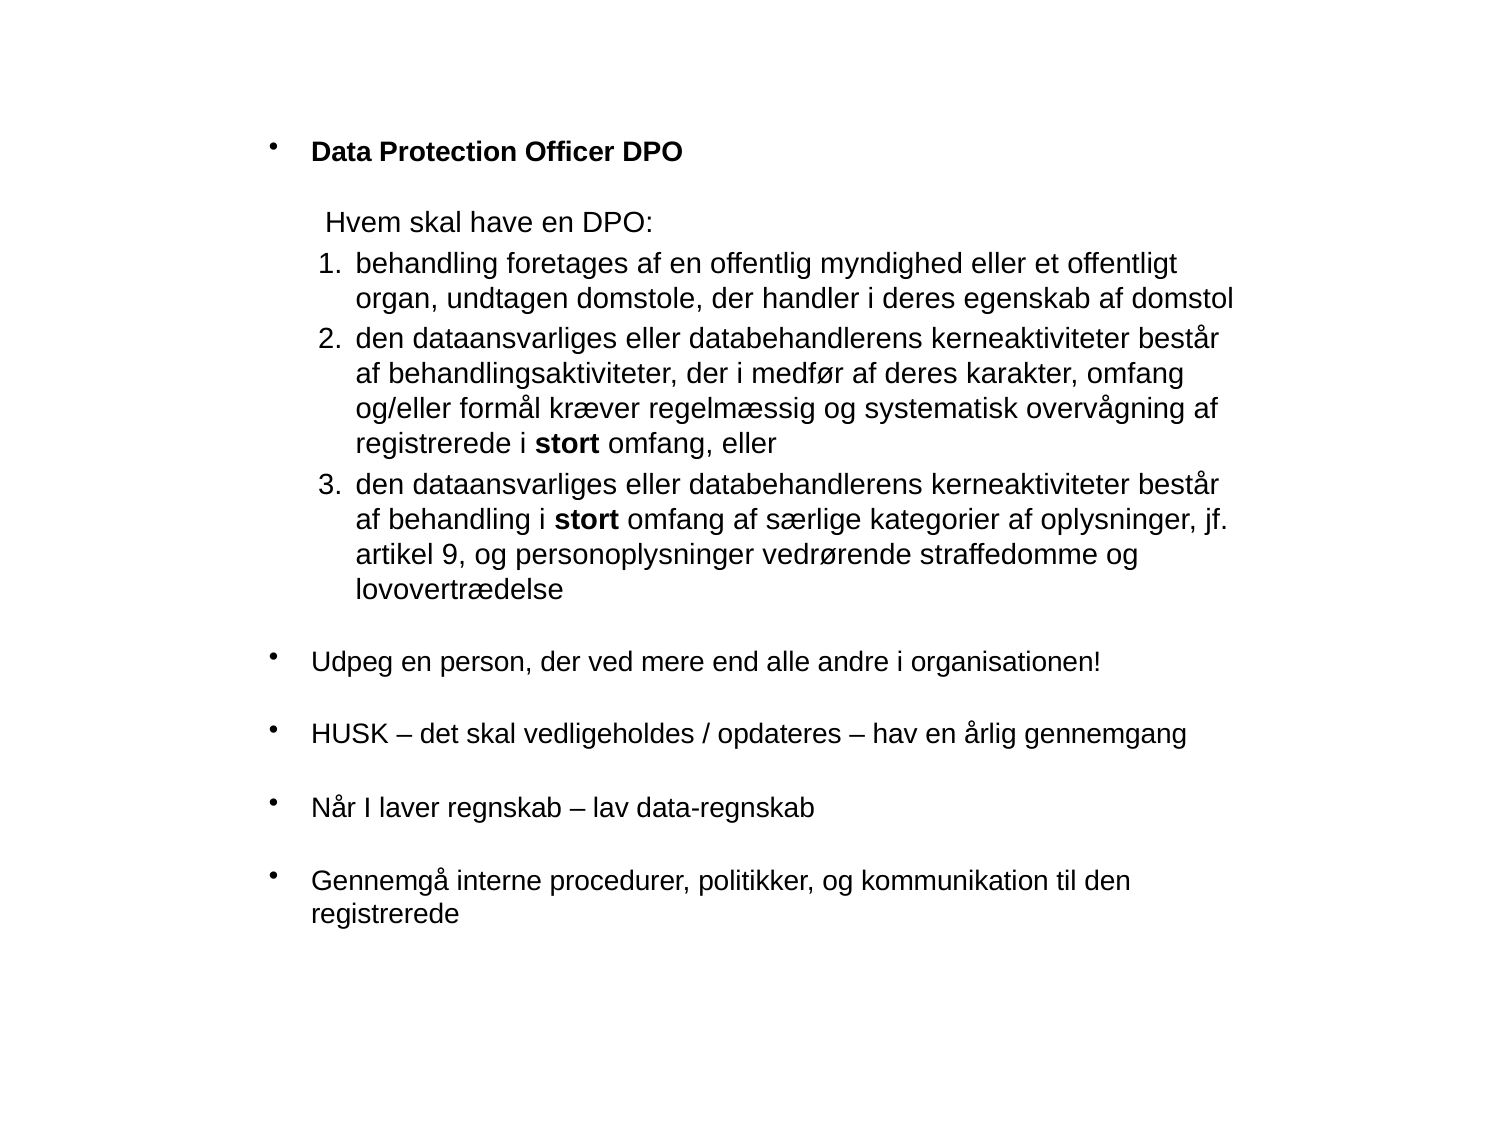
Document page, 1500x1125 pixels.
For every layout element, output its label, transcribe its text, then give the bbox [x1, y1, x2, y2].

list Data Protection Officer DPO Hvem skal have en DPO: behandling foretages af en offentlig myndighed eller et offentligt organ, undtagen domstole, der handler i deres egenskab af domstol den dataansvarliges eller databehandlerens kerneaktiviteter består af behandlingsaktiviteter, der i medfør af deres karakter, omfang og/eller formål kræver regelmæssig og systematisk overvågning af registrerede i stort omfang, eller den dataansvarliges eller databehandlerens kerneaktiviteter består af behandling i stort omfang af særlige kategorier af oplysninger, jf. artikel 9, og personoplysninger vedrørende straffedomme og lovovertrædelse Udpeg en person, der ved mere end alle andre i organisationen! HUSK – det skal vedligeholdes / opdateres – hav en årlig gennemgang Når I laver regnskab – lav data-regnskab Gennemgå interne procedurer, politikker, og kommunikation til den registrerede [253, 125, 1267, 1024]
